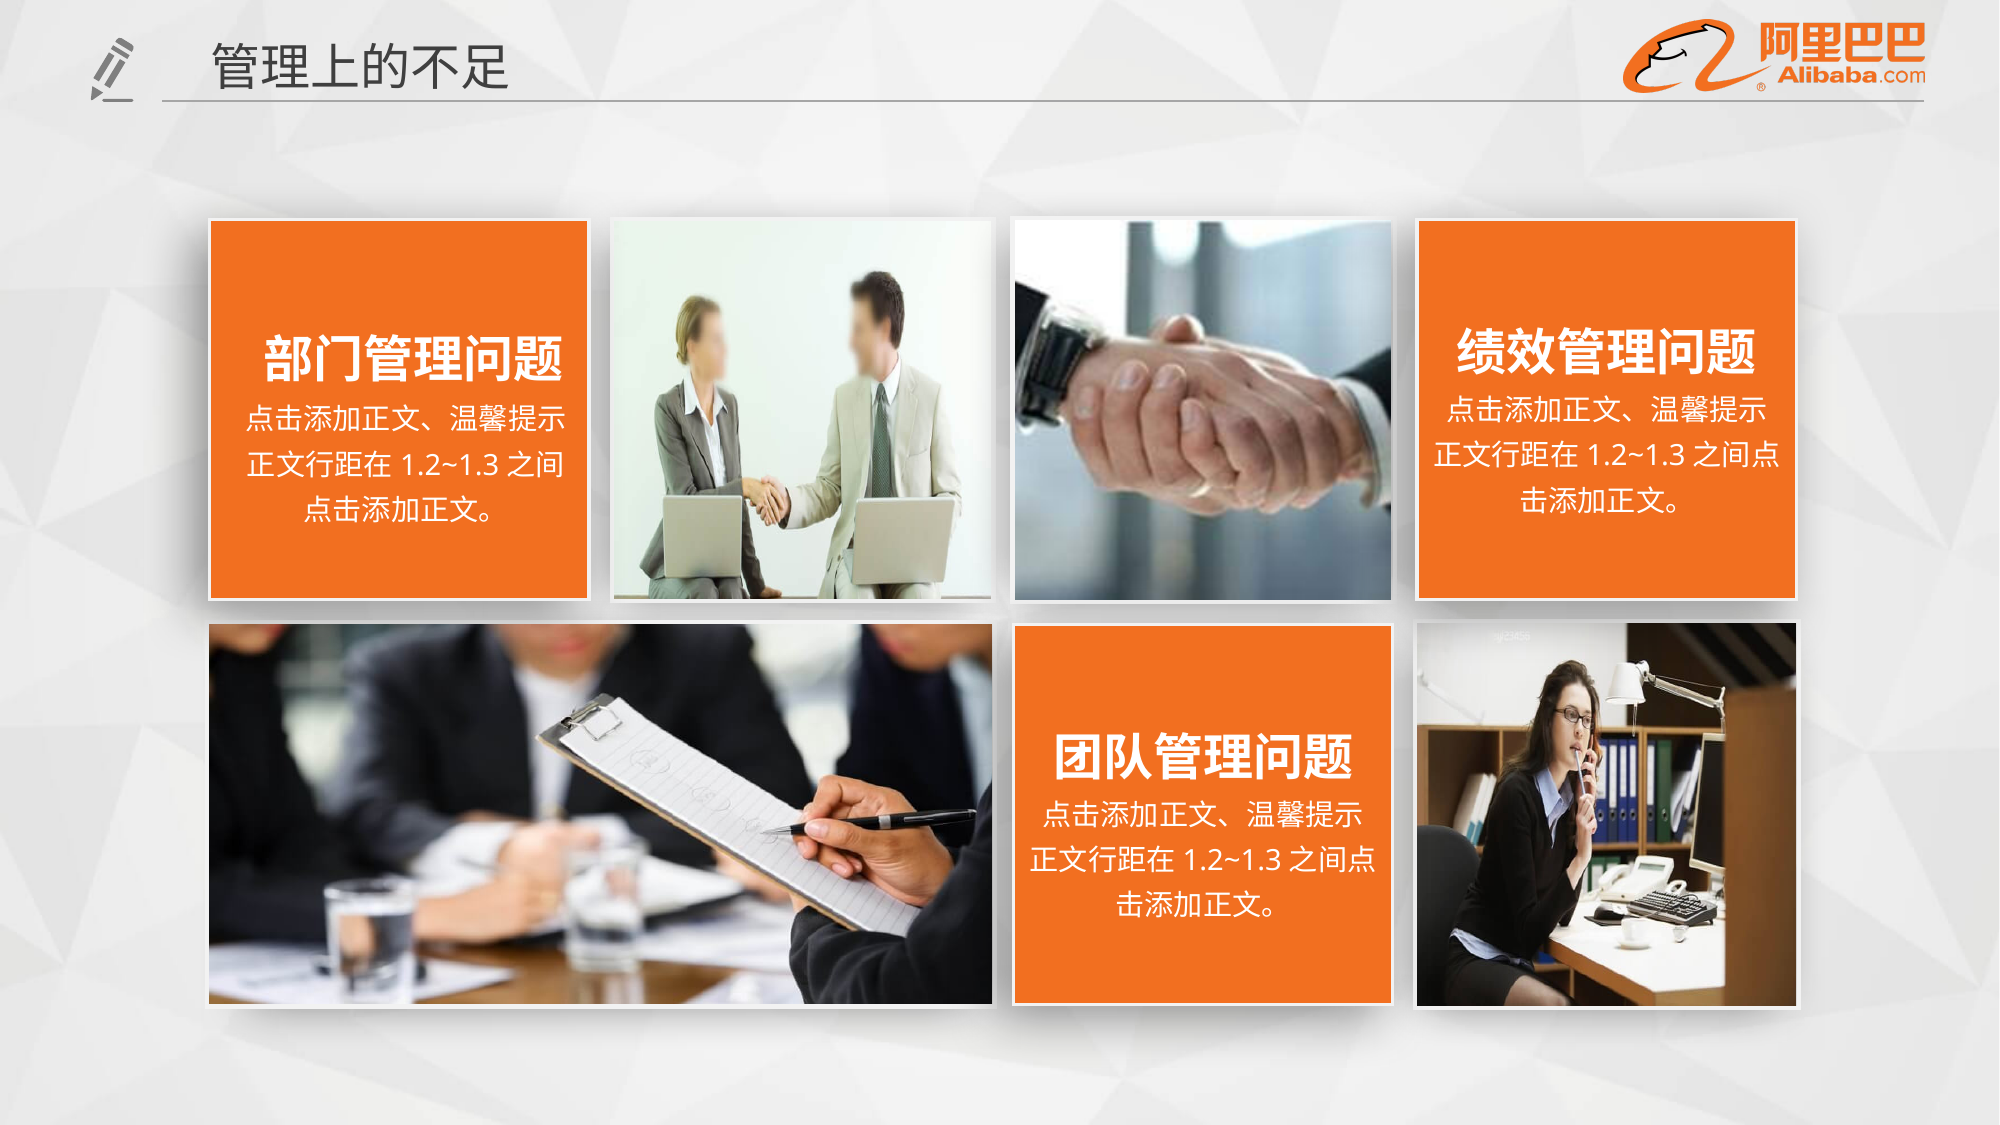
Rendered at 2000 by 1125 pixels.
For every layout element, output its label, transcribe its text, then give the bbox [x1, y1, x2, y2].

text_box [104, 59, 126, 89]
picture [0, 0, 2000, 1125]
text_box 部门管理问题 点击添加正文、温馨提示 正文行距在1.2~1.3之间 点击添加正文。 [209, 219, 590, 600]
text_box [93, 52, 115, 82]
text_box [110, 45, 130, 59]
text_box 绩效管理问题 点击添加正文、温馨提示正文行距在1.2~1.3之间点击添加正文。 [1416, 219, 1797, 600]
text_box [102, 98, 134, 102]
text_box 团队管理问题 点击添加正文、温馨提示正文行距在1.2~1.3之间点击添加正文。 [1013, 624, 1393, 1005]
text_box [90, 86, 104, 101]
text_box 管理上的不足 [196, 28, 526, 100]
text_box [115, 37, 134, 52]
